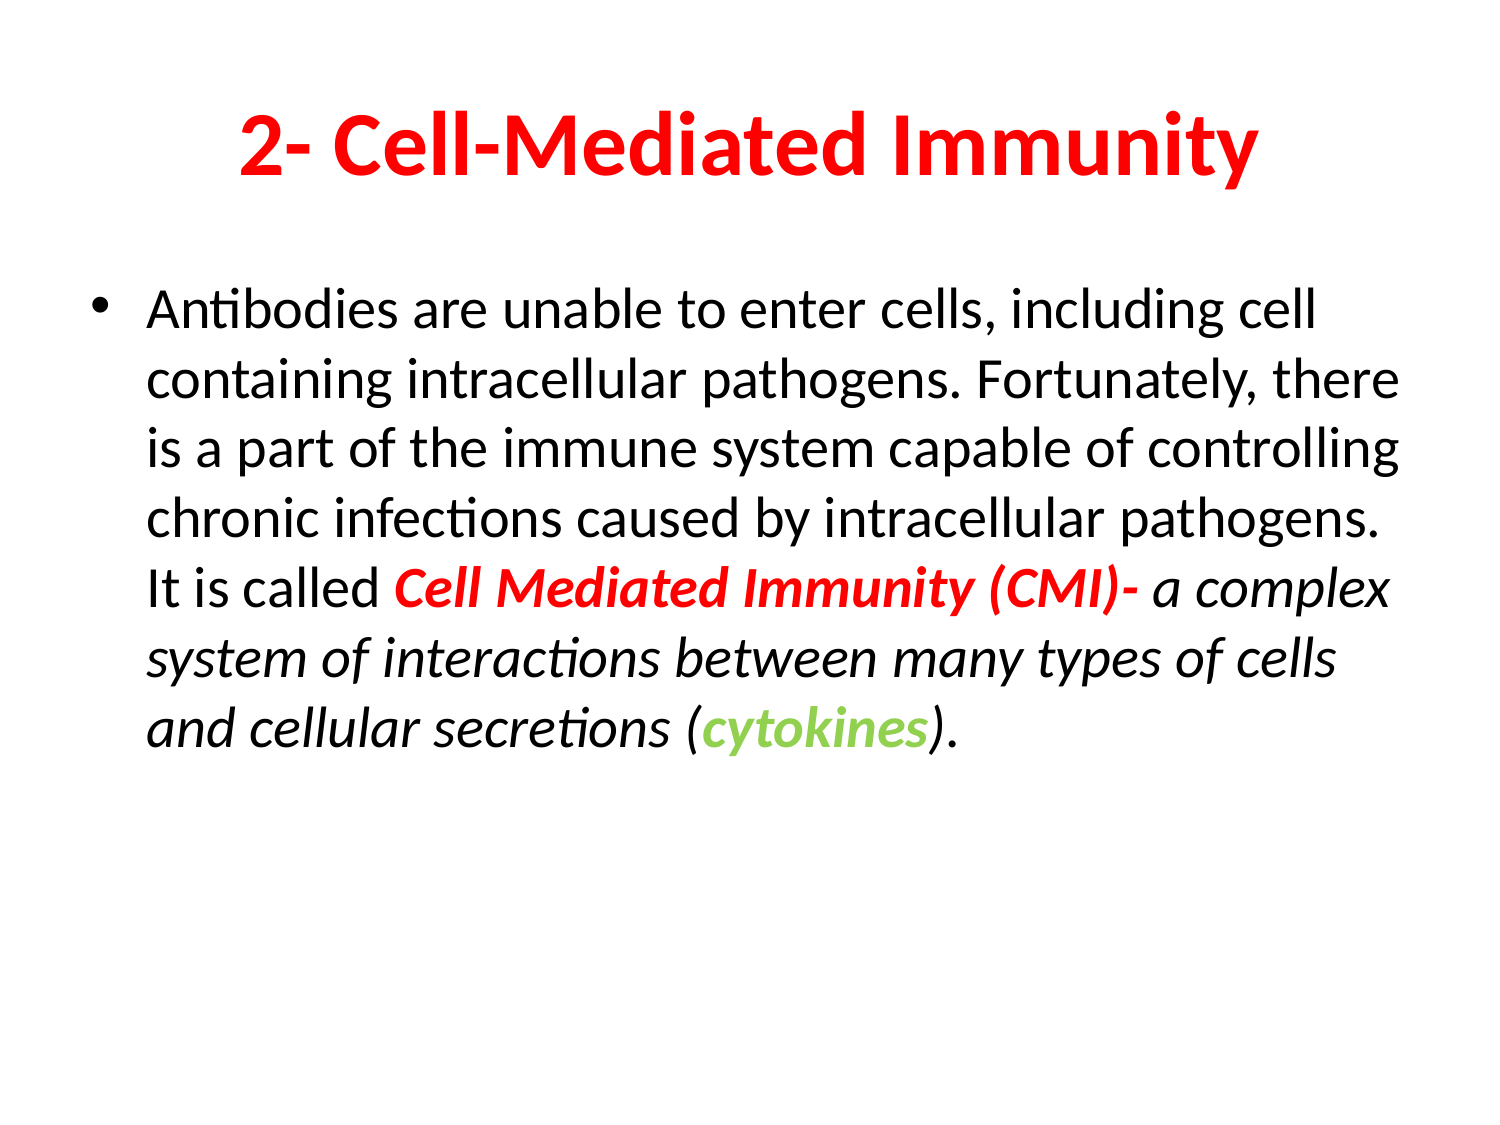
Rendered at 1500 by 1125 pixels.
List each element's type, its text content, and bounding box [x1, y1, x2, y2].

list Antibodies are unable to enter cells, including cell containing intracellular pathogens. Fortunately, there is a part of the immune system capable of controlling chronic infections caused by intracellular pathogens. It is called Cell Mediated Immunity (CMI)- a complex system of interactions between many types of cells and cellular secretions (cytokines). [75, 262, 1425, 1005]
title 2- Cell-Mediated Immunity [75, 45, 1425, 233]
